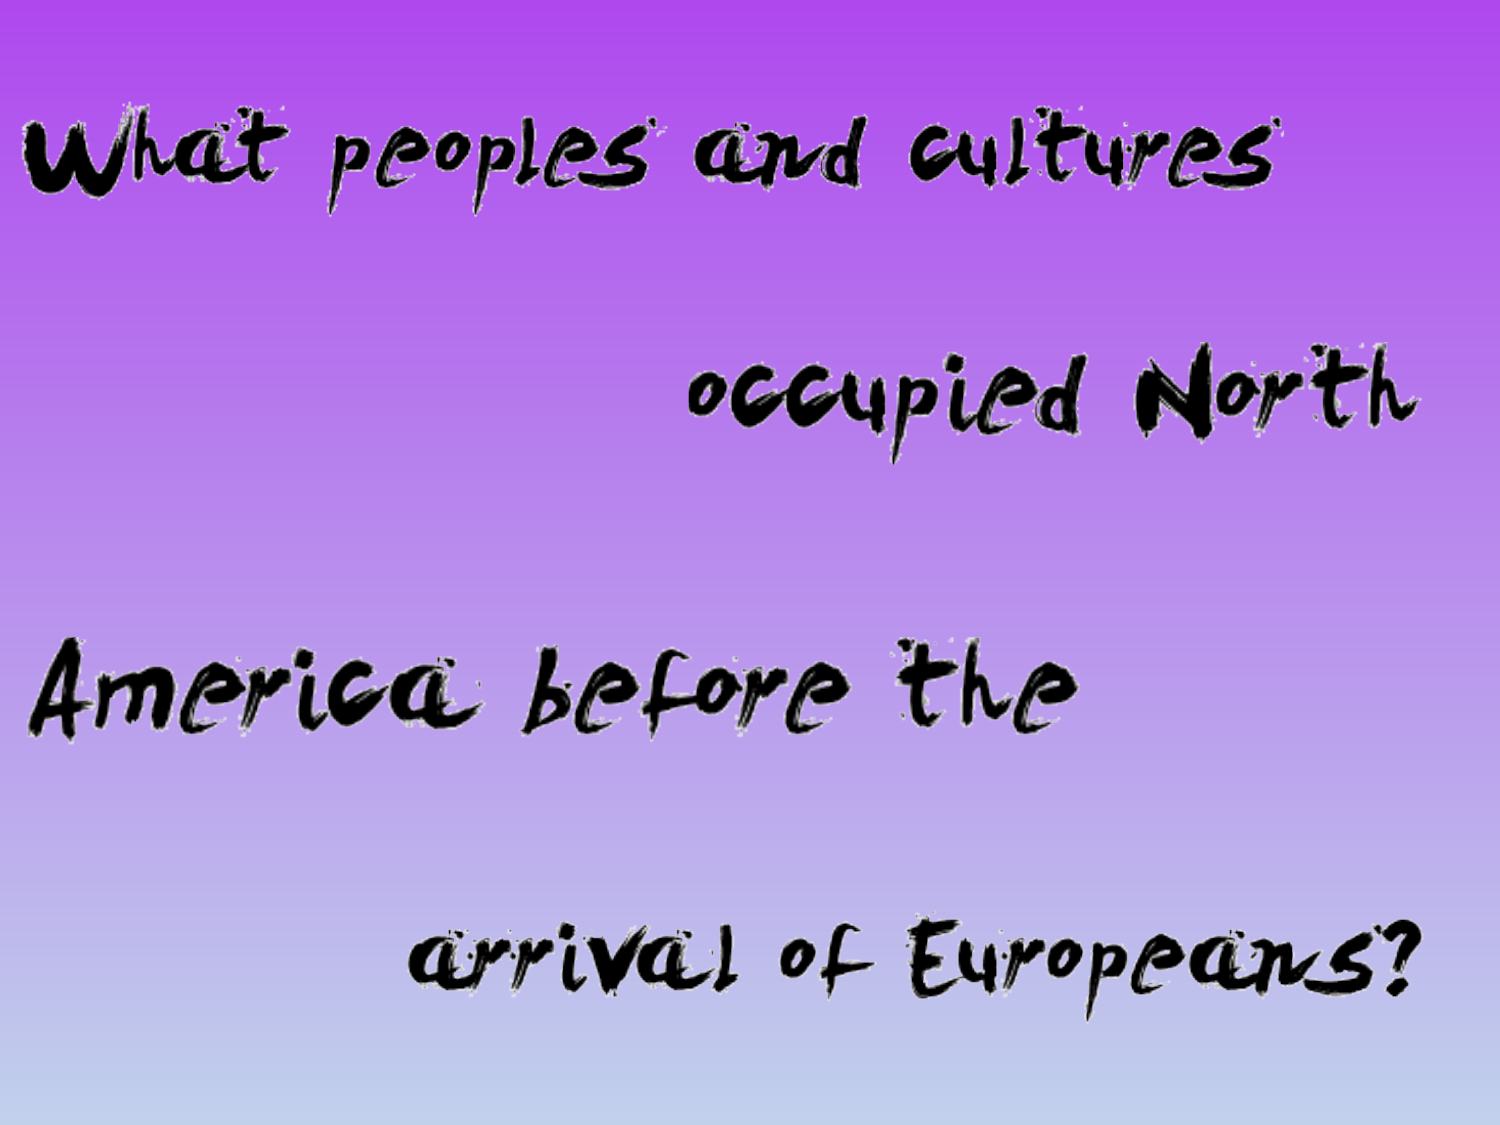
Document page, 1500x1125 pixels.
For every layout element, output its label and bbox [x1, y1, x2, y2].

picture [688, 341, 1452, 465]
picture [392, 874, 1456, 1034]
picture [1, 637, 1096, 780]
picture [1, 87, 1285, 238]
